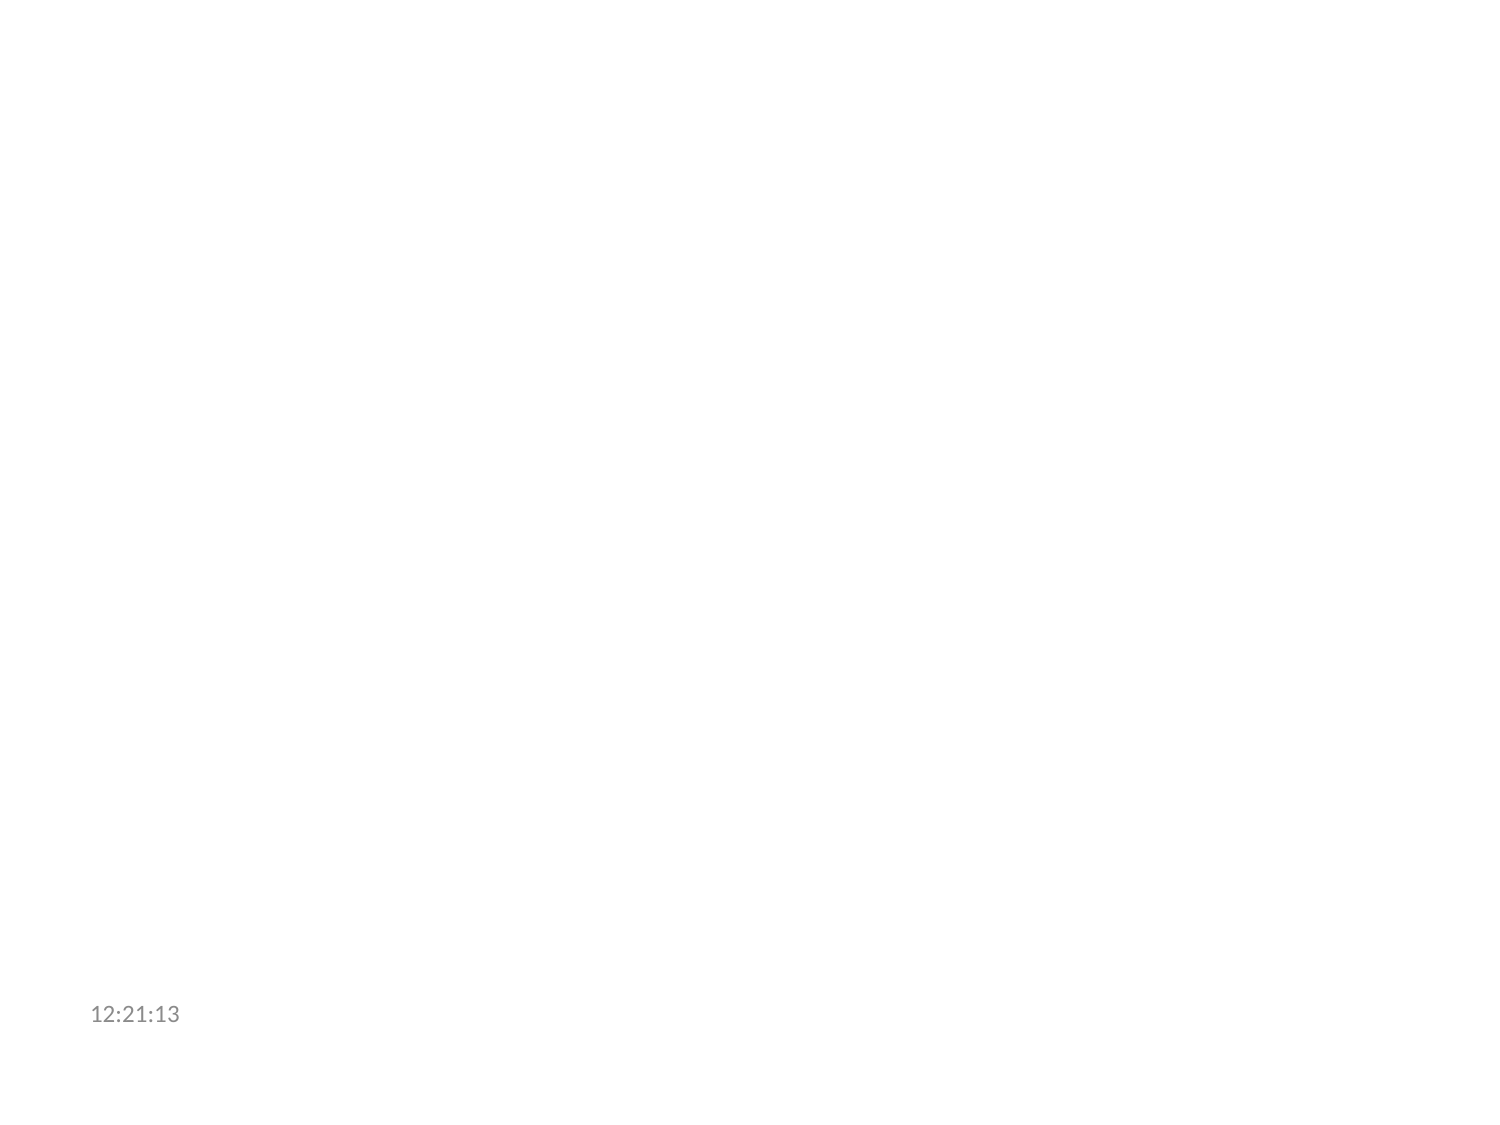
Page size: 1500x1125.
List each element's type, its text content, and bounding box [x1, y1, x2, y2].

text_box 15:35:09 [75, 982, 425, 1043]
